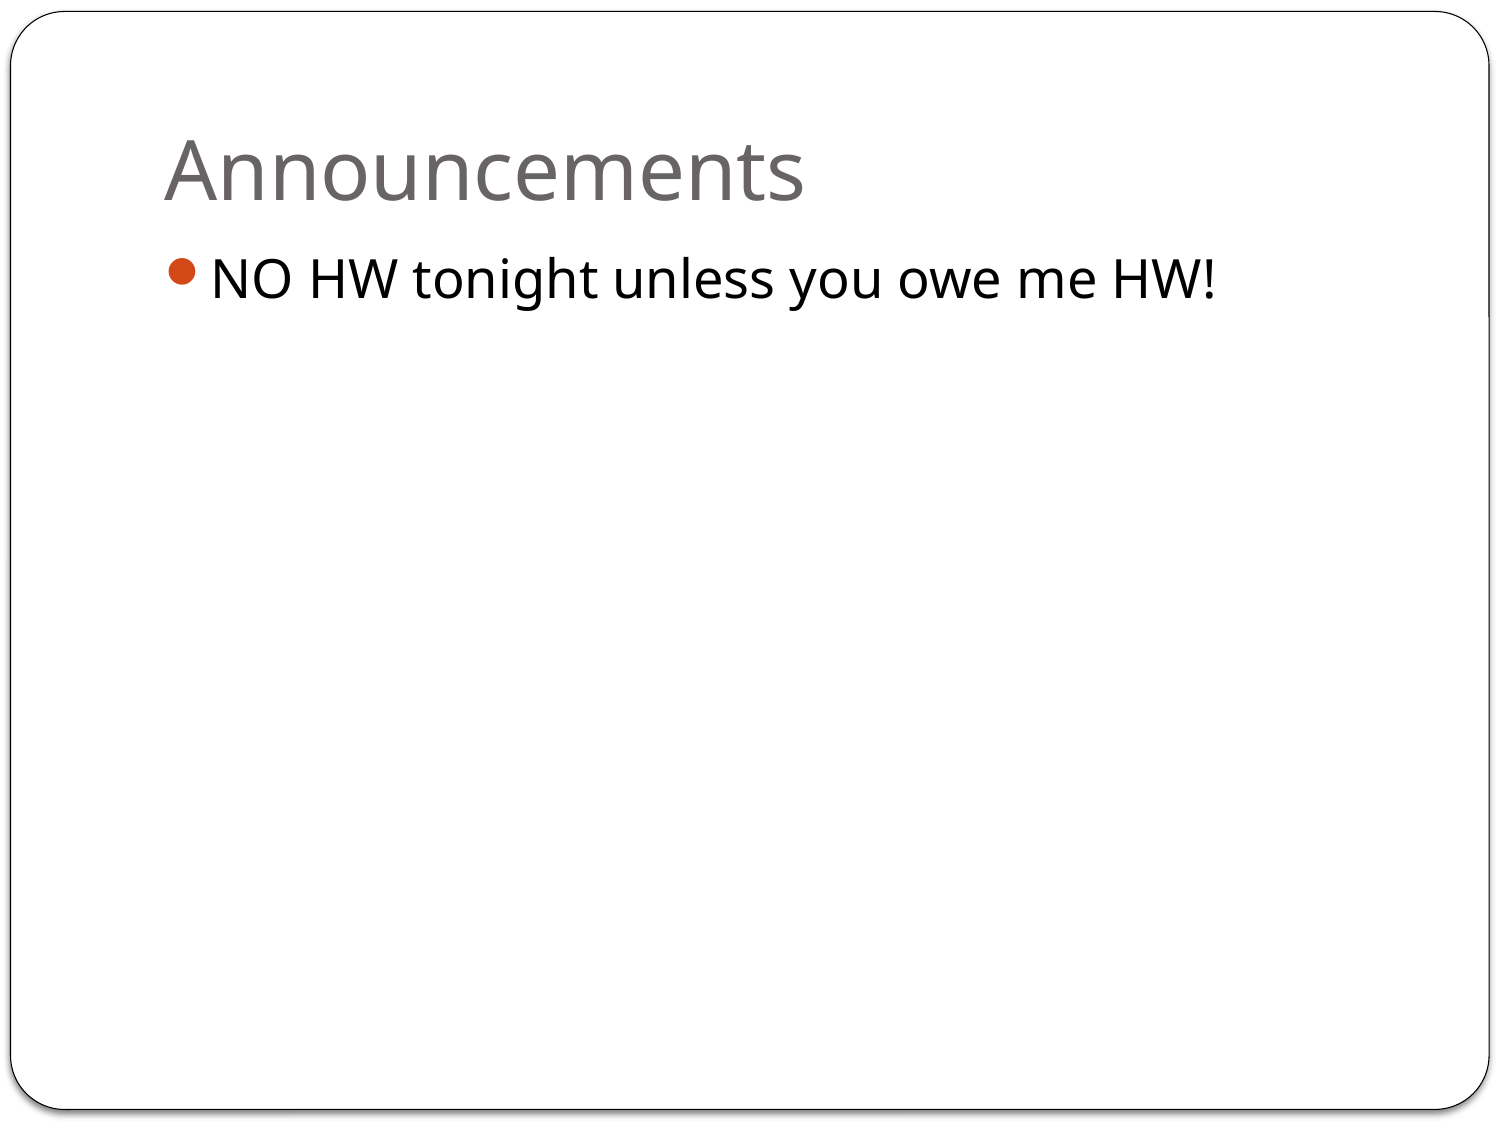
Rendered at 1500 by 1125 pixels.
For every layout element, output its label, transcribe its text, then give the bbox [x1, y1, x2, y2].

list NO HW tonight unless you owe me HW! [150, 237, 1425, 988]
title Announcements [150, 45, 1425, 233]
